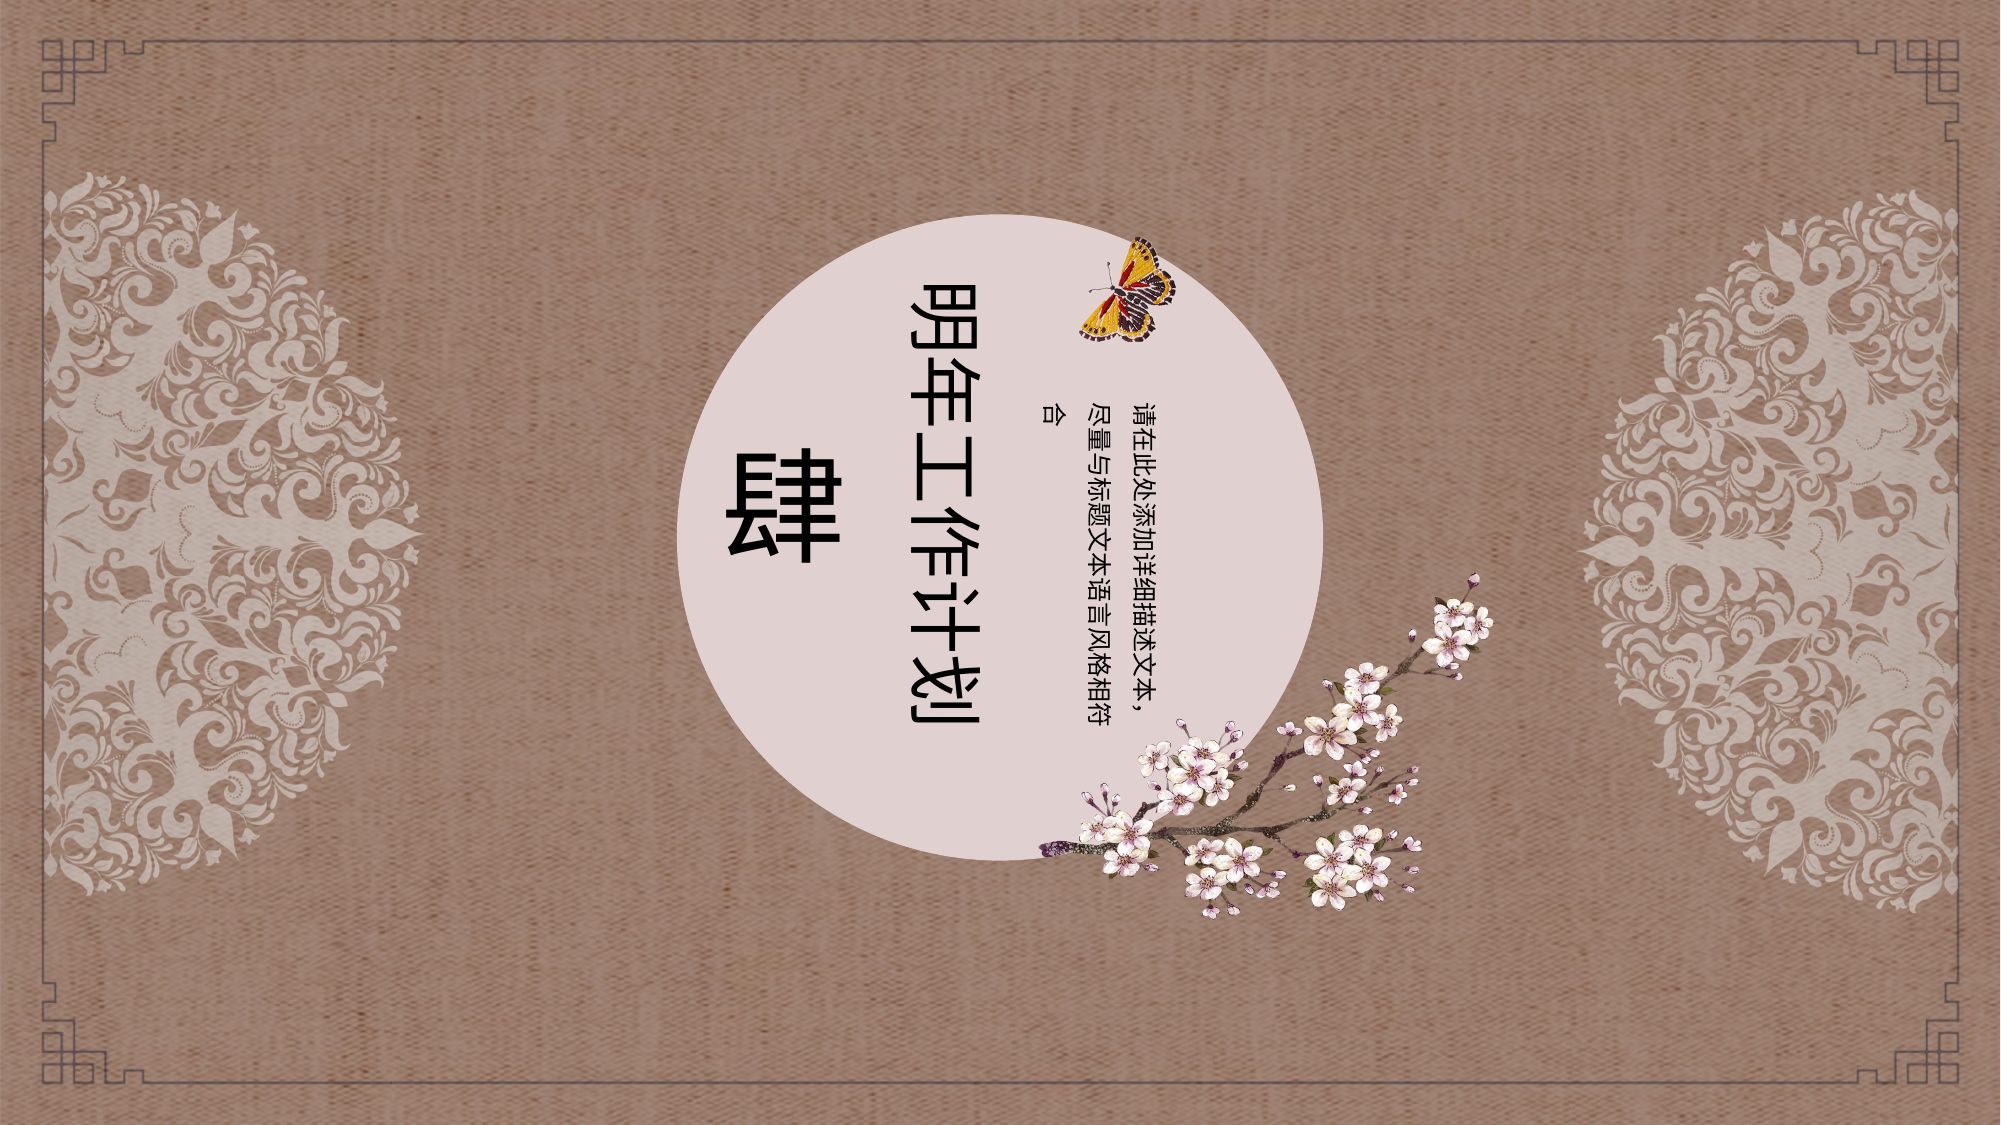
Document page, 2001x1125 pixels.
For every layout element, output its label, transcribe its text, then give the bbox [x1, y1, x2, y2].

text_box 肆 [706, 421, 862, 586]
text_box [675, 213, 1325, 862]
text_box 明年工作计划 [878, 264, 1000, 775]
text_box 请在此处添加详细描述文本，尽量与标题文本语言风格相符合 [1016, 387, 1183, 548]
picture [0, 0, 2001, 1125]
